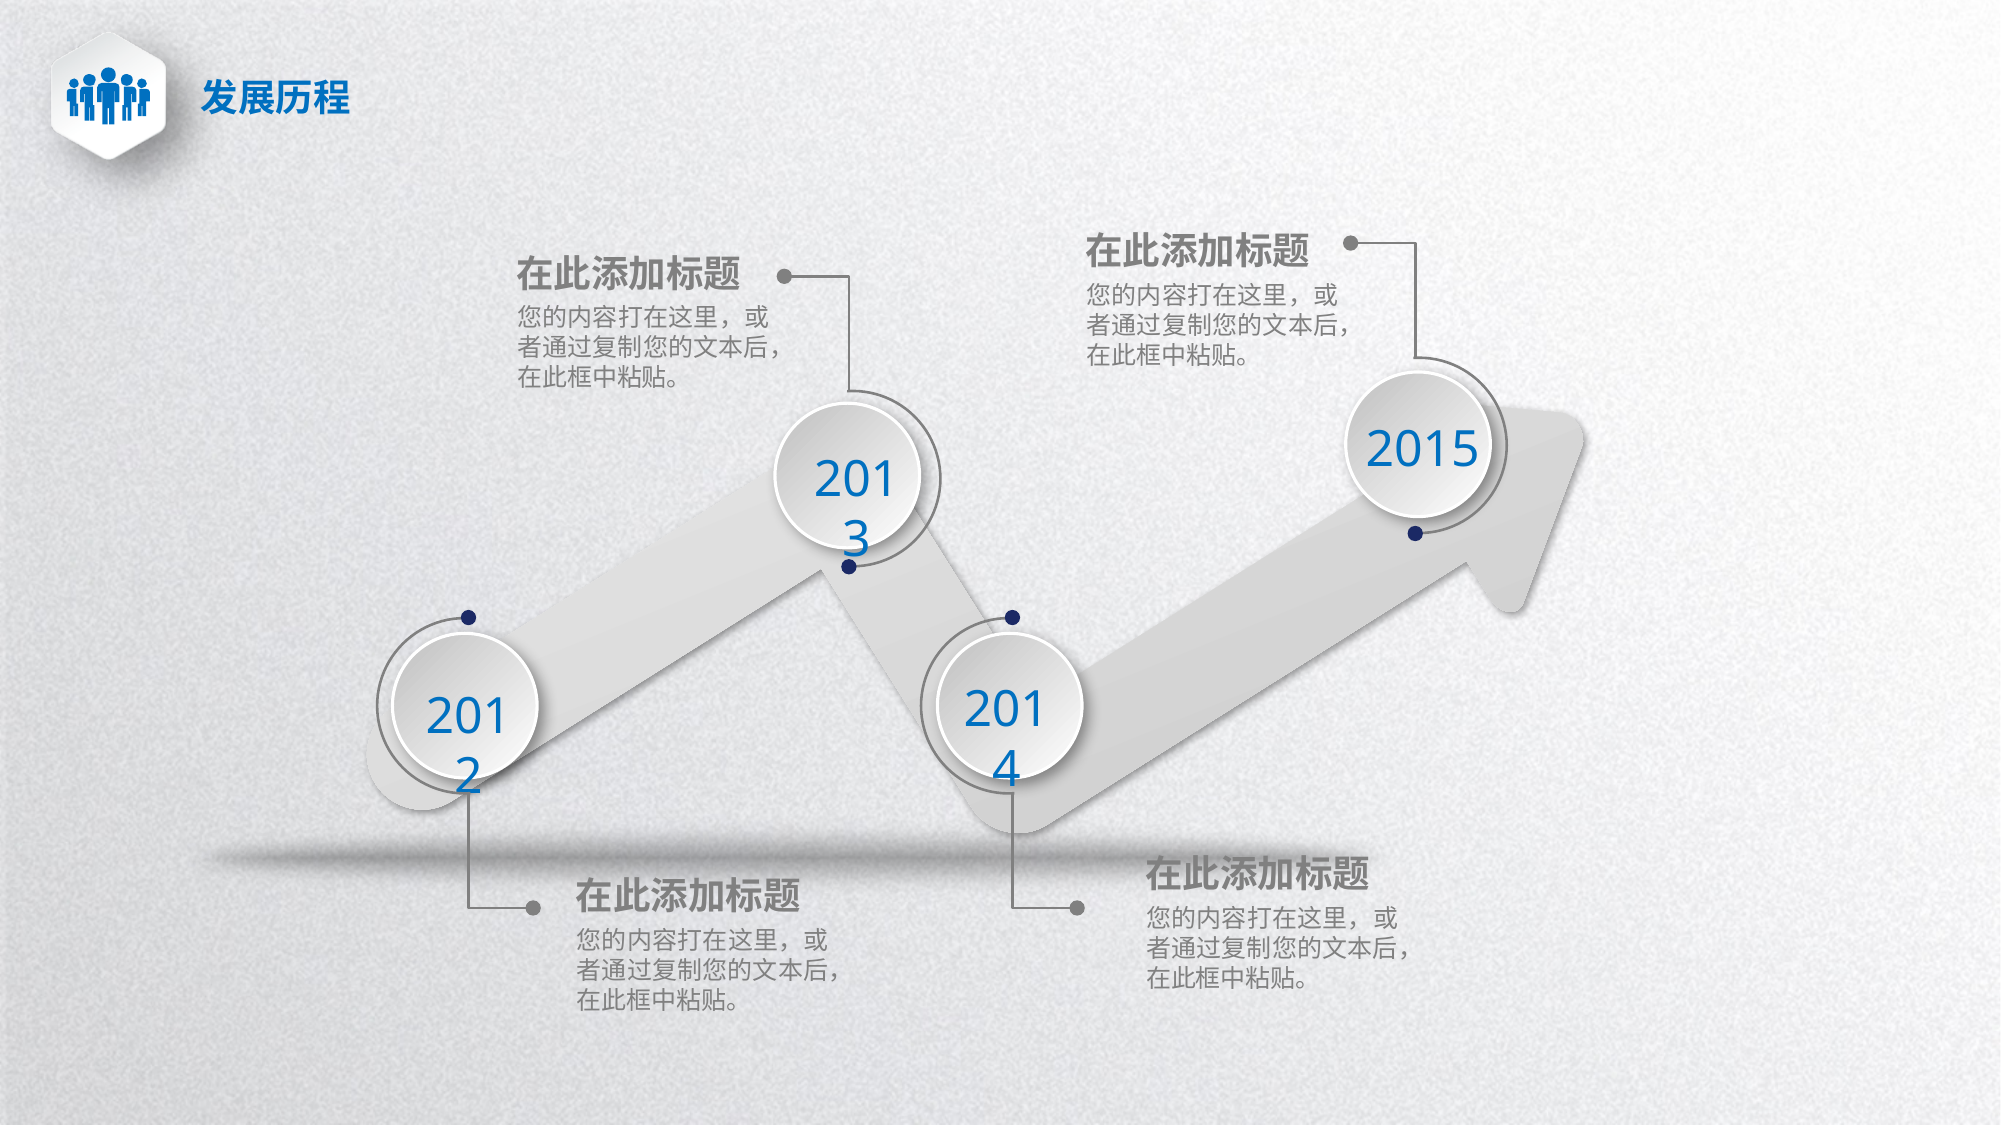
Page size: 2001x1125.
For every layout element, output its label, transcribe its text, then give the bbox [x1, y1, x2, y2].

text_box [560, 864, 844, 1024]
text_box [920, 609, 1097, 916]
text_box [1070, 219, 1354, 378]
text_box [376, 609, 553, 916]
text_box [1331, 235, 1507, 542]
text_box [128, 375, 1601, 907]
picture [0, 0, 2001, 1125]
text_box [1129, 842, 1414, 1002]
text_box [500, 241, 785, 401]
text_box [764, 268, 941, 575]
text_box 发展历程 [191, 66, 366, 127]
